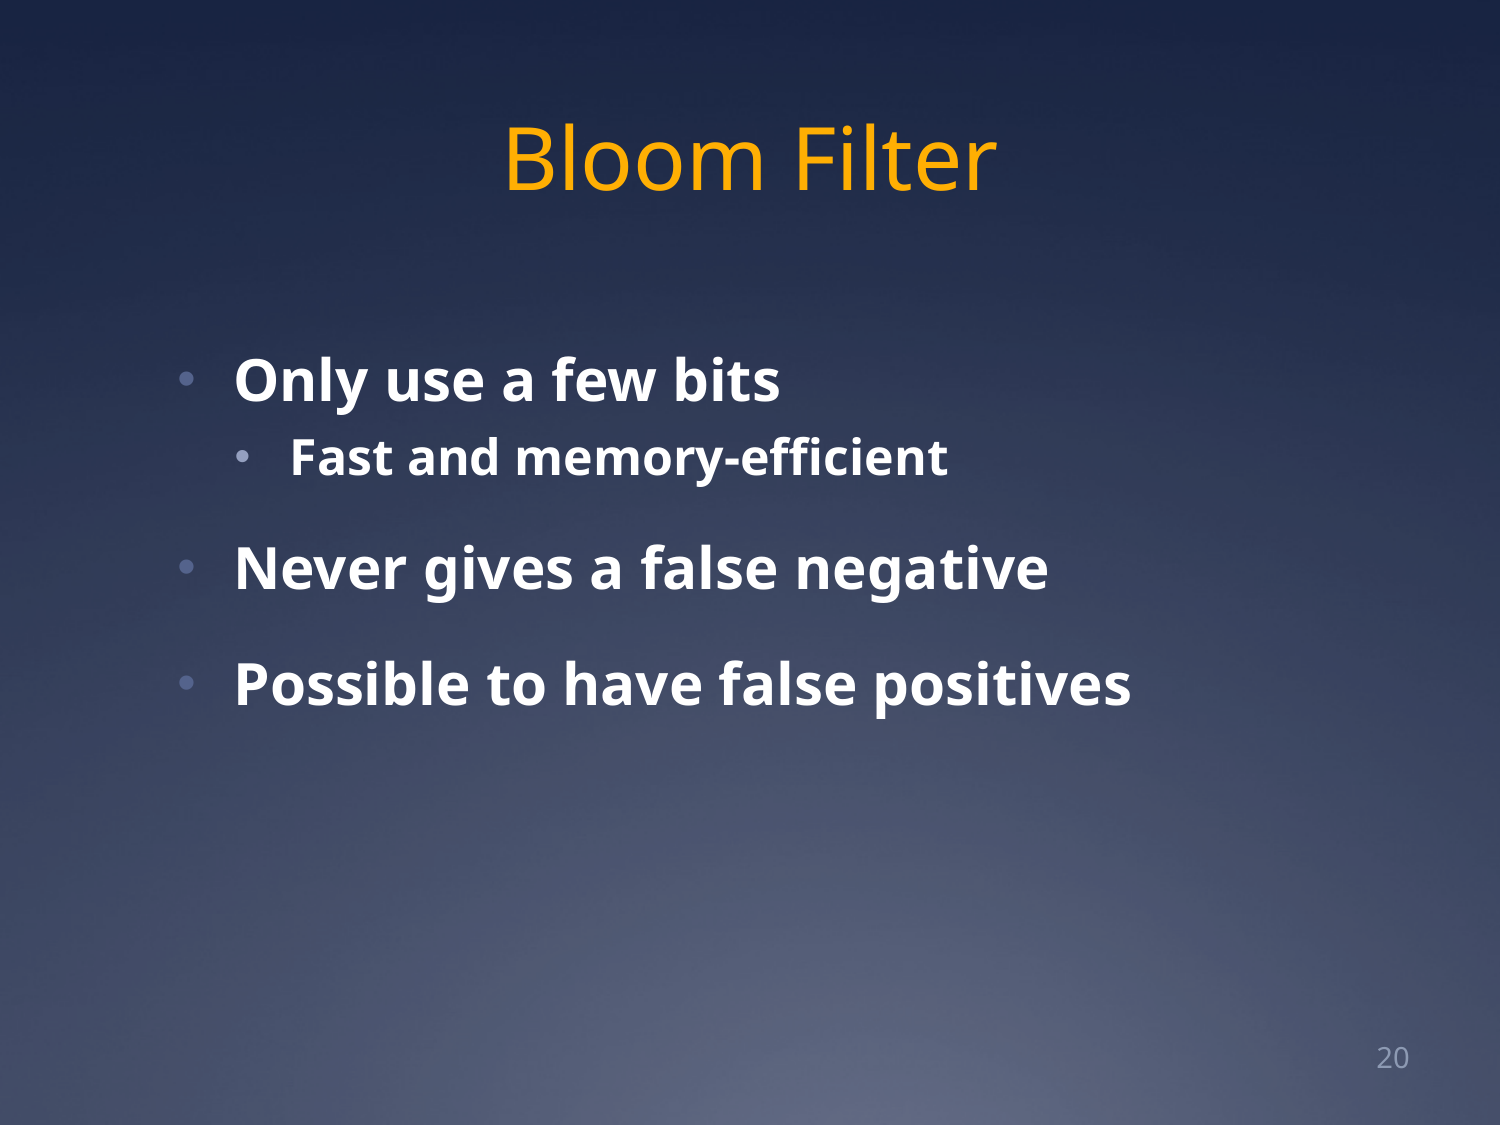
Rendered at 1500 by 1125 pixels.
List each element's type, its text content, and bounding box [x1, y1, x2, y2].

list Only use a few bits Fast and memory-efficient Never gives a false negative Possible to have false positives [162, 335, 1338, 1005]
title Bloom Filter [100, 95, 1400, 225]
slide_number 20 [1325, 1029, 1425, 1090]
